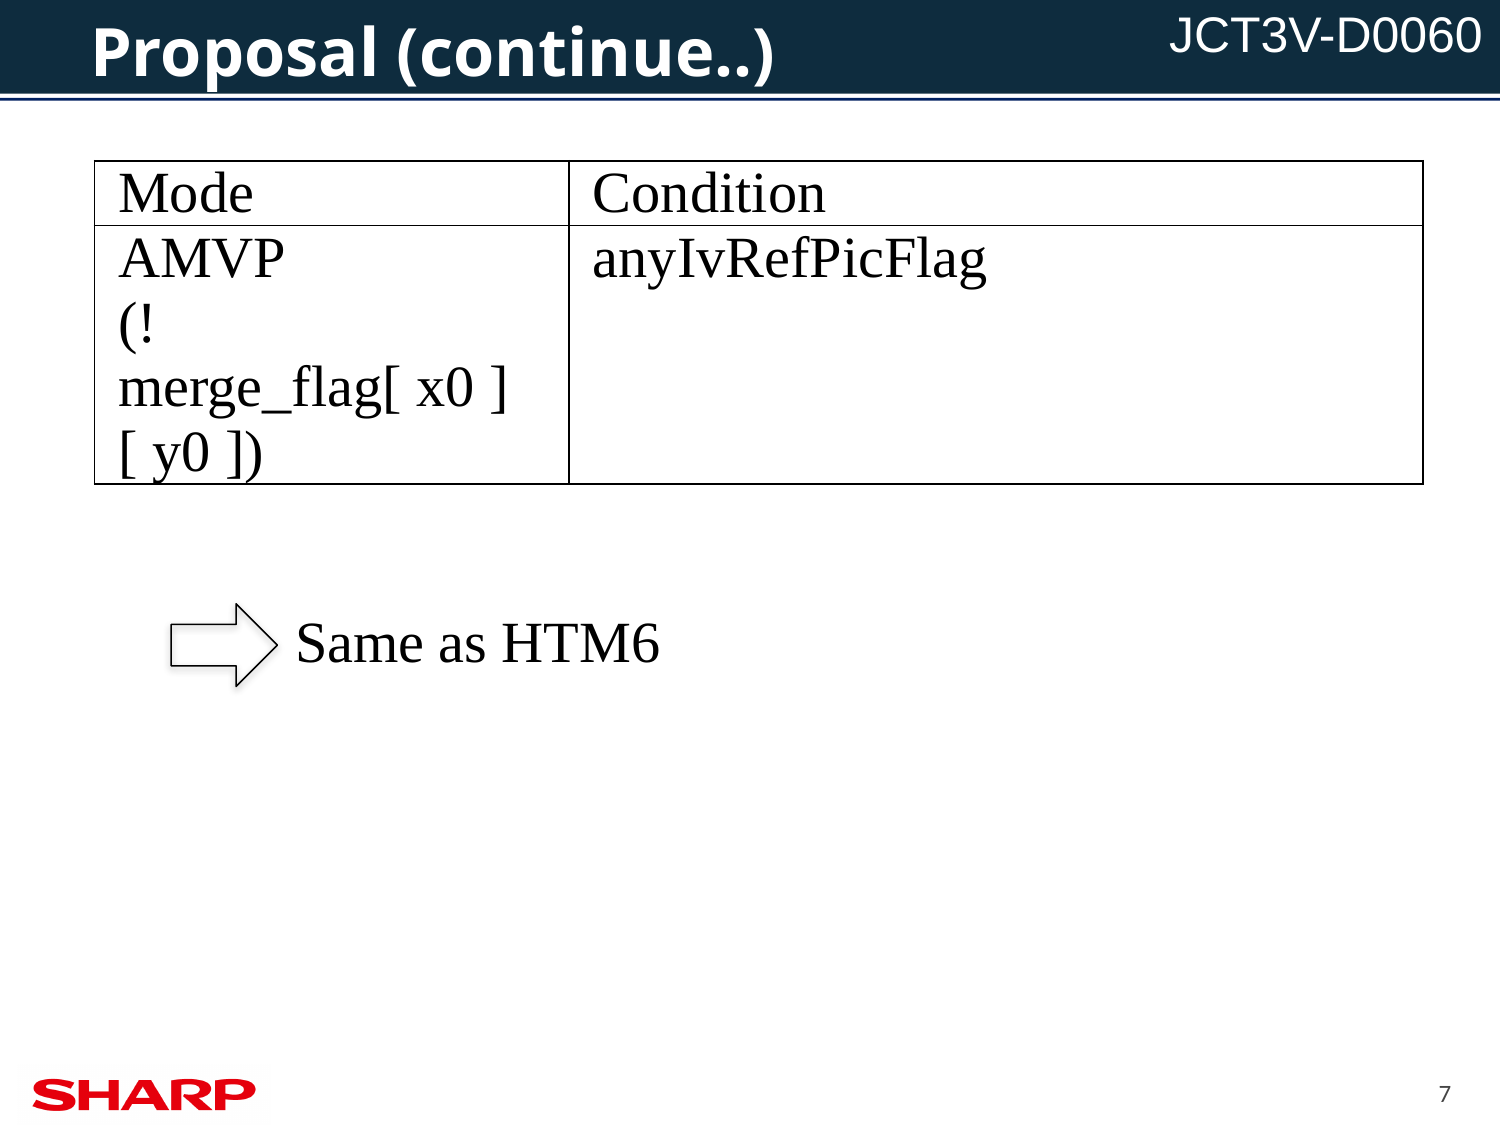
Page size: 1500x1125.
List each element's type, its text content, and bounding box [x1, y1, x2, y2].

title Proposal (continue..) [74, 15, 1426, 85]
table_header Condition [570, 162, 1422, 225]
table_cell AMVP (!merge_flag[ x0 ][ y0 ]) [95, 226, 568, 483]
slide_number 7 [1345, 1062, 1467, 1108]
picture [17, 1064, 271, 1125]
table_header Mode [95, 162, 568, 225]
text_box [170, 603, 278, 688]
text_box Same as HTM6 [289, 597, 1182, 680]
table_cell anyIvRefPicFlag [570, 226, 1422, 483]
